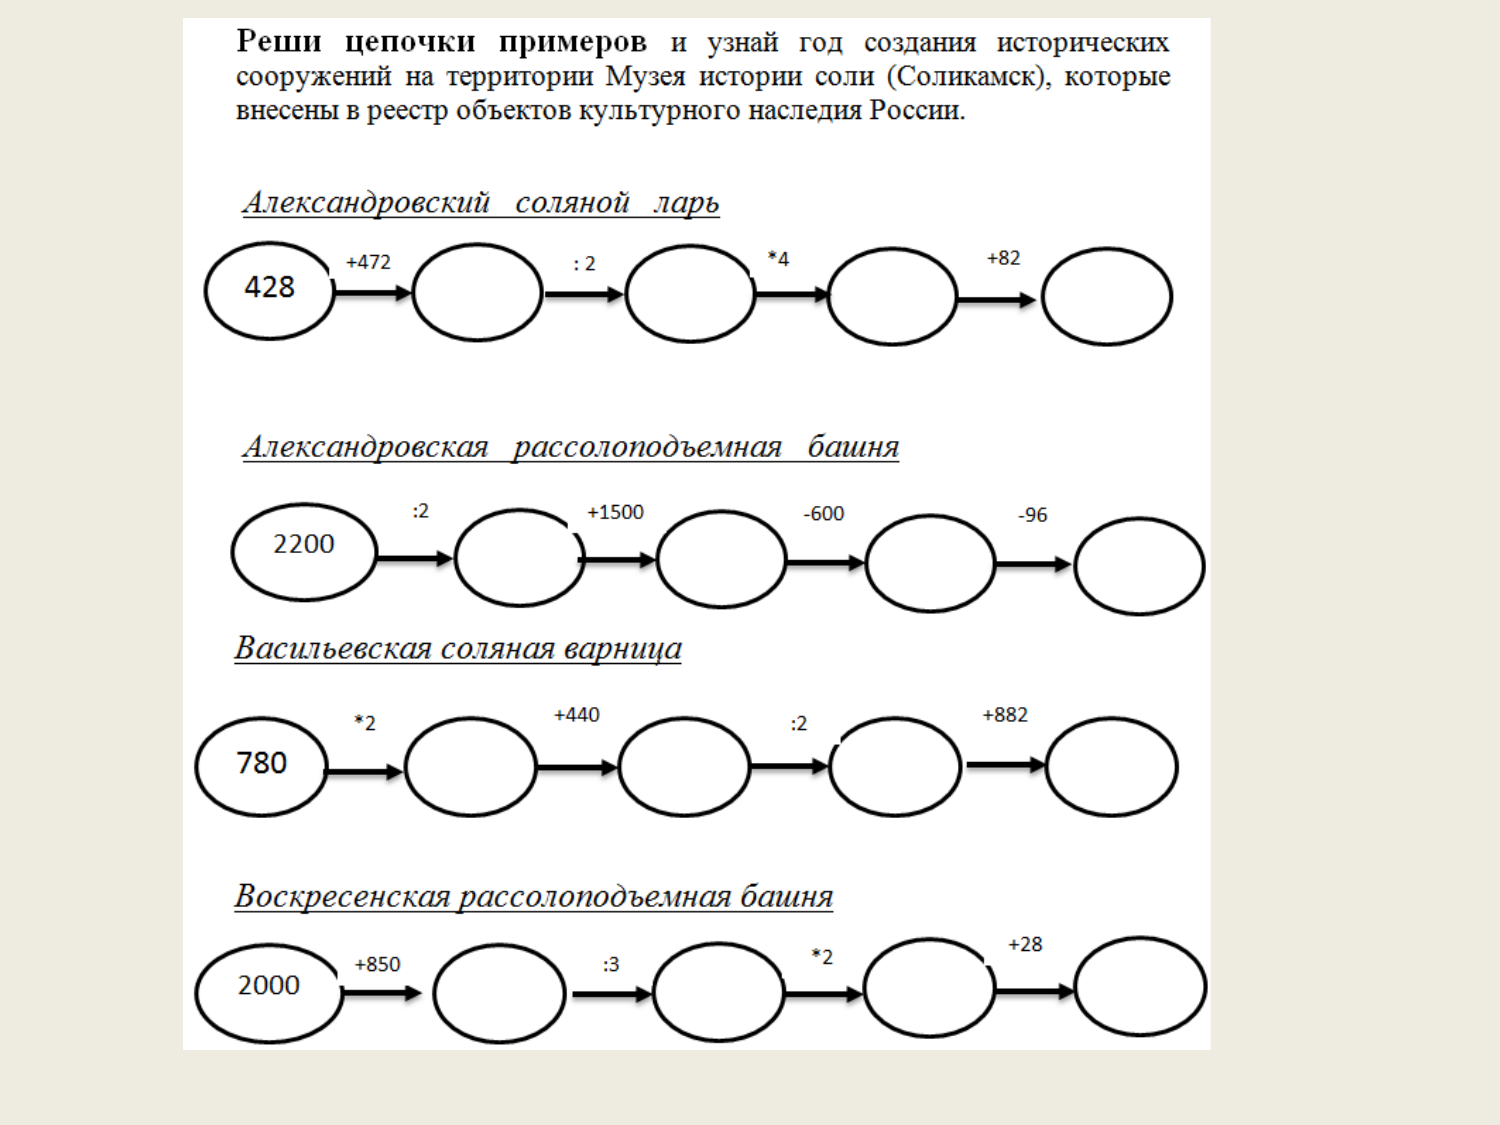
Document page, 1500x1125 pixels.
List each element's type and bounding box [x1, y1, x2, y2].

picture [182, 17, 1211, 1051]
